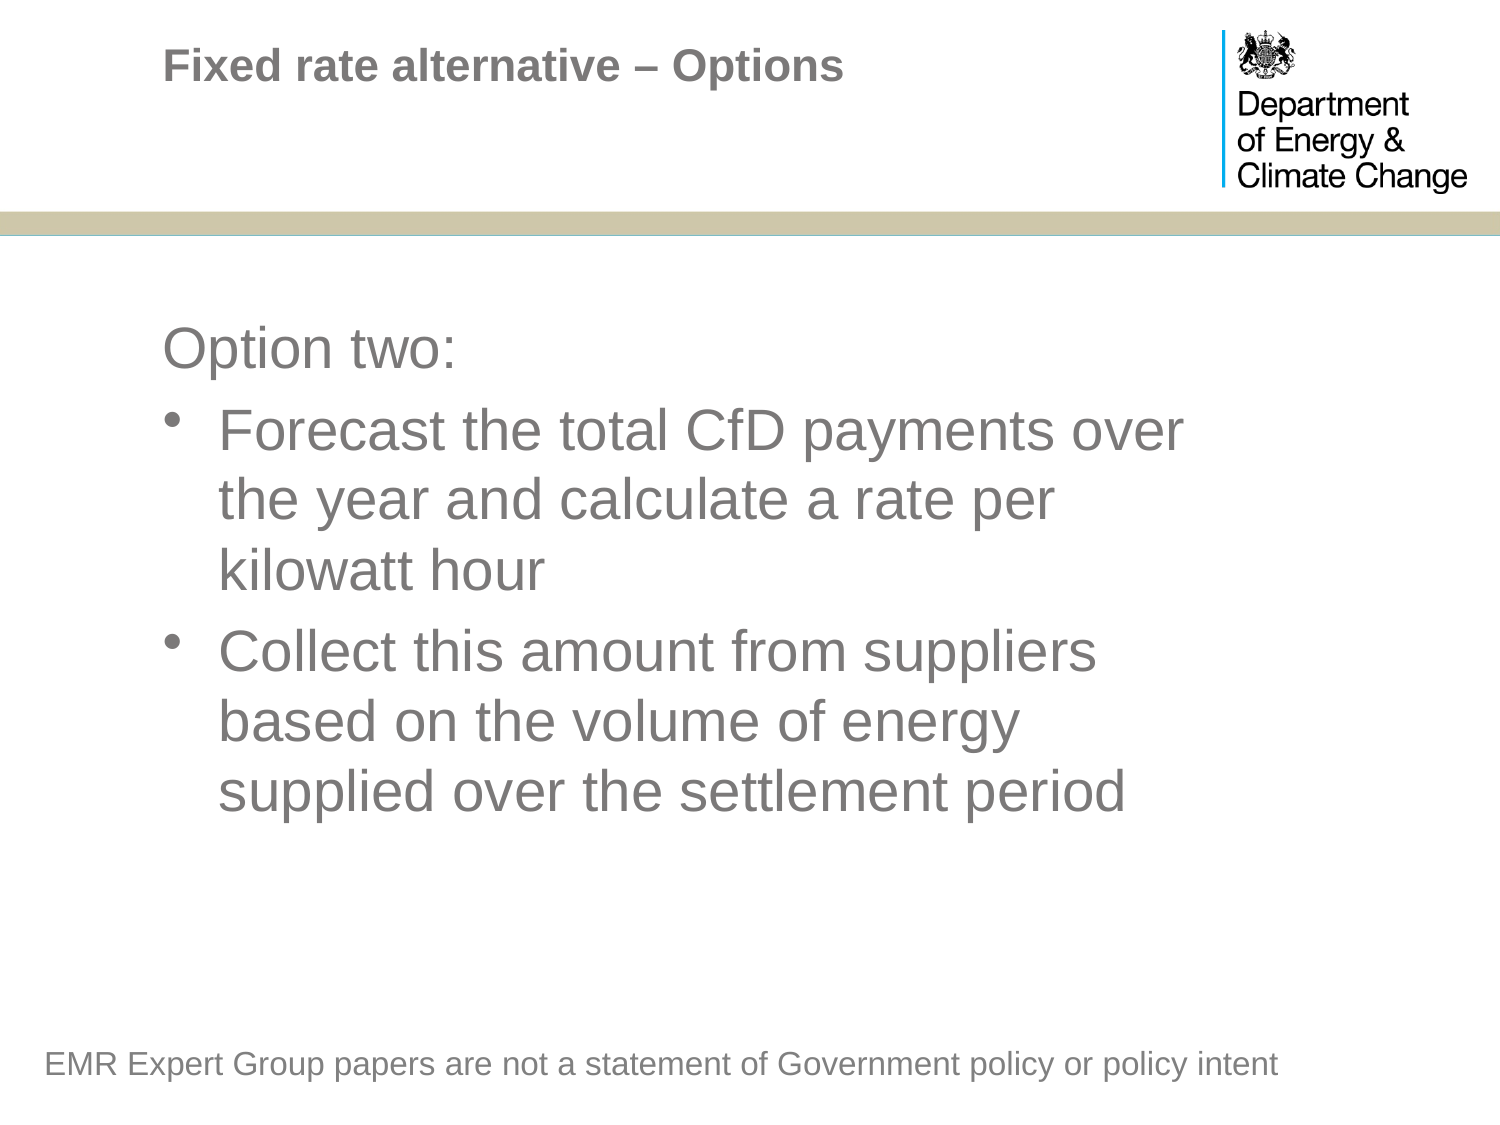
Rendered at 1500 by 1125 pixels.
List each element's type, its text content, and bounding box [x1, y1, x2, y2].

text_box EMR Expert Group papers are not a statement of Government policy or policy intent [29, 1034, 1500, 1090]
picture [1222, 30, 1467, 194]
list Option two: Forecast the total CfD payments over the year and calculate a rate per kilowatt hour Collect this amount from suppliers based on the volume of energy supplied over the settlement period [147, 302, 1234, 965]
title Fixed rate alternative – Options [147, 27, 1034, 112]
picture [0, 208, 1500, 236]
